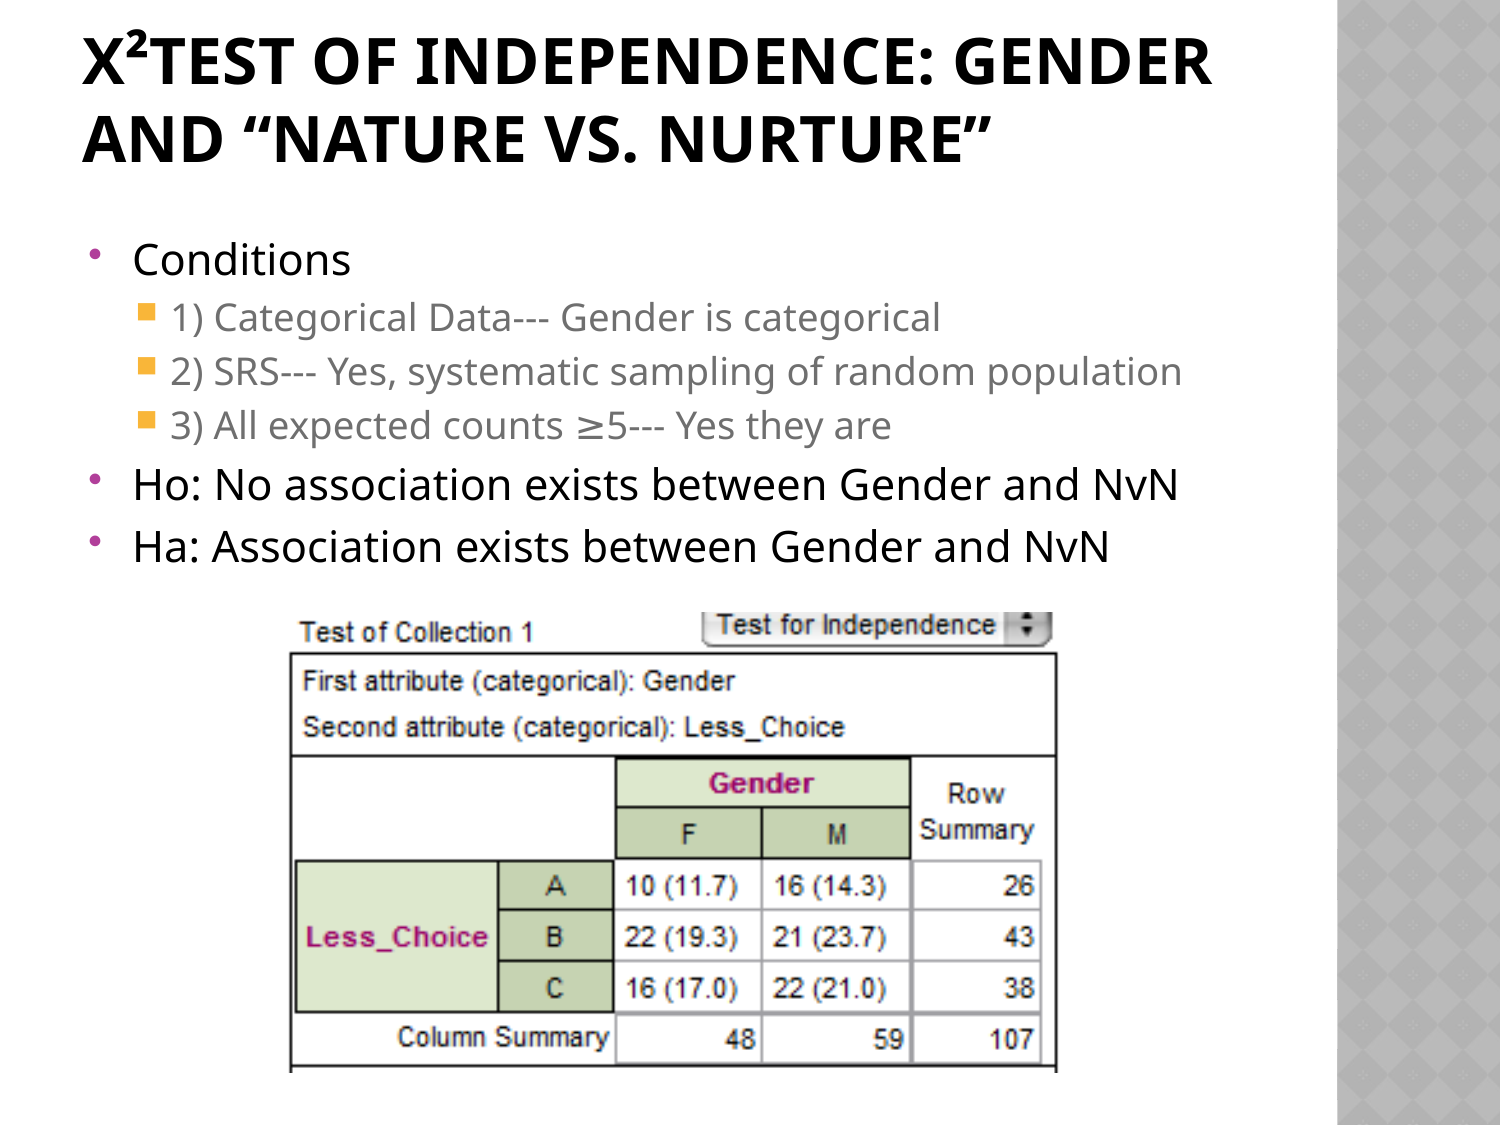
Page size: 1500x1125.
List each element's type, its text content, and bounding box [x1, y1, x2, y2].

list Conditions 1) Categorical Data--- Gender is categorical 2) SRS--- Yes, systematic sampling of random population 3) All expected counts ≥5--- Yes they are Ho: No association exists between Gender and NvN Ha: Association exists between Gender and NvN [75, 224, 1263, 638]
picture [274, 612, 1071, 1074]
title X²Test of independence: Gender and “Nature Vs. Nurture” [75, 0, 1288, 175]
